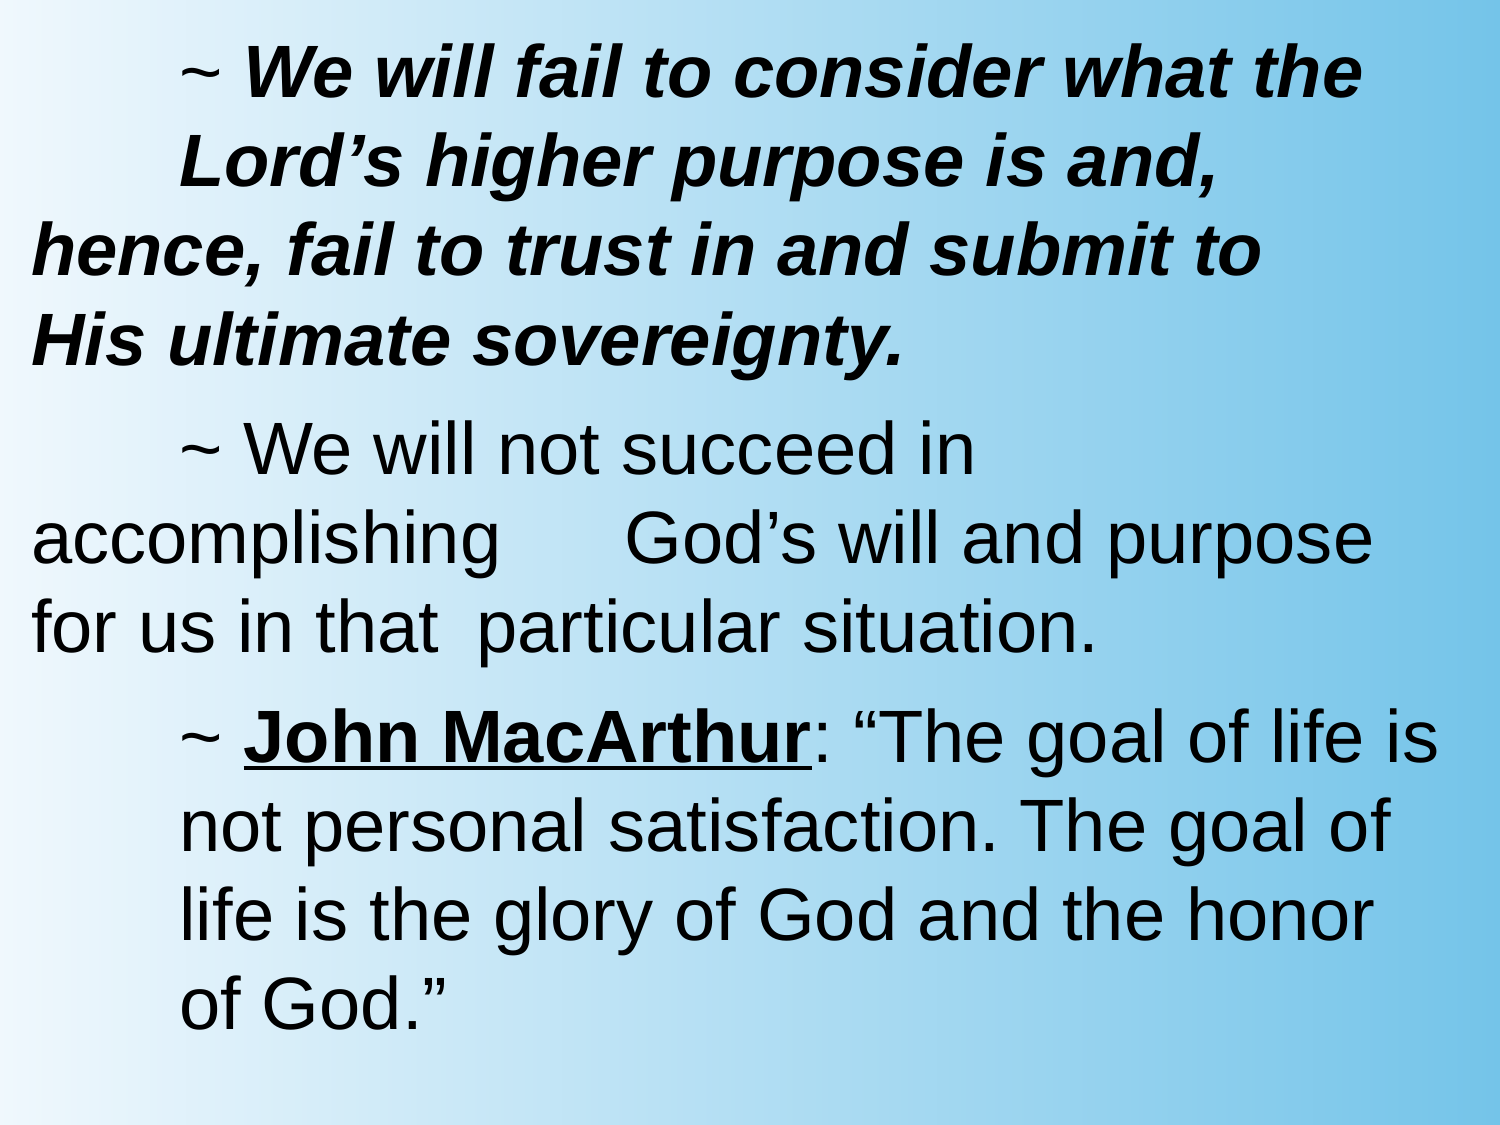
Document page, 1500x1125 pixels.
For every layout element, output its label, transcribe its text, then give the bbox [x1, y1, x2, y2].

subtitle ~ We will fail to consider what the Lord’s higher purpose is and, hence, fail to trust in and submit to His ultimate sovereignty. ~ We will not succeed in accomplishing God’s will and purpose for us in that particular situation. ~ John MacArthur: “The goal of life is not personal satisfaction. The goal of life is the glory of God and the honor of God.” [16, 16, 1482, 1104]
